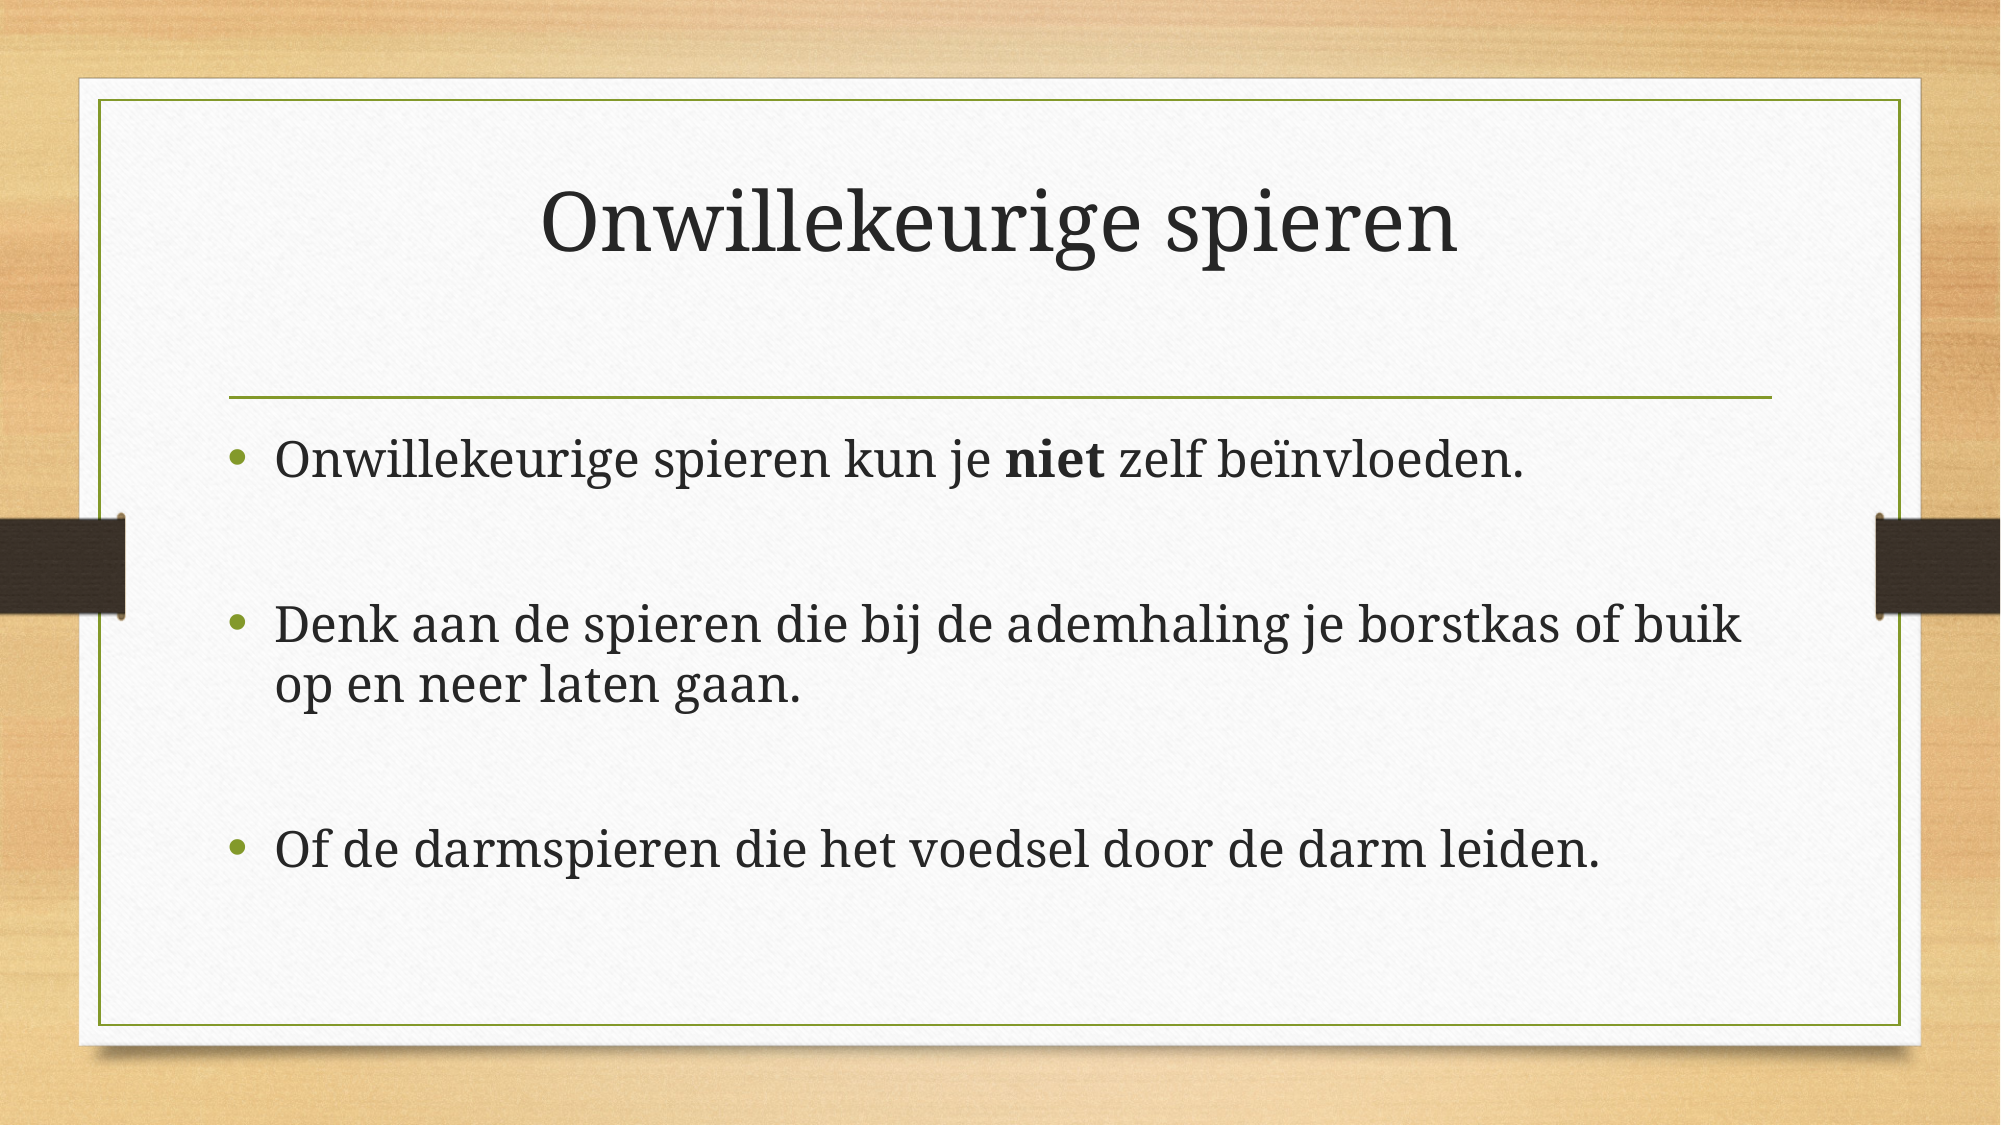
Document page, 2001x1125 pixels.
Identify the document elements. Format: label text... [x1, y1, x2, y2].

picture [0, 0, 2001, 1125]
title Onwillekeurige spieren [212, 161, 1788, 375]
list Onwillekeurige spieren kun je niet zelf beïnvloeden. Denk aan de spieren die bij de ademhaling je borstkas of buik op en neer laten gaan. Of de darmspieren die het voedsel door de darm leiden. [212, 419, 1788, 964]
